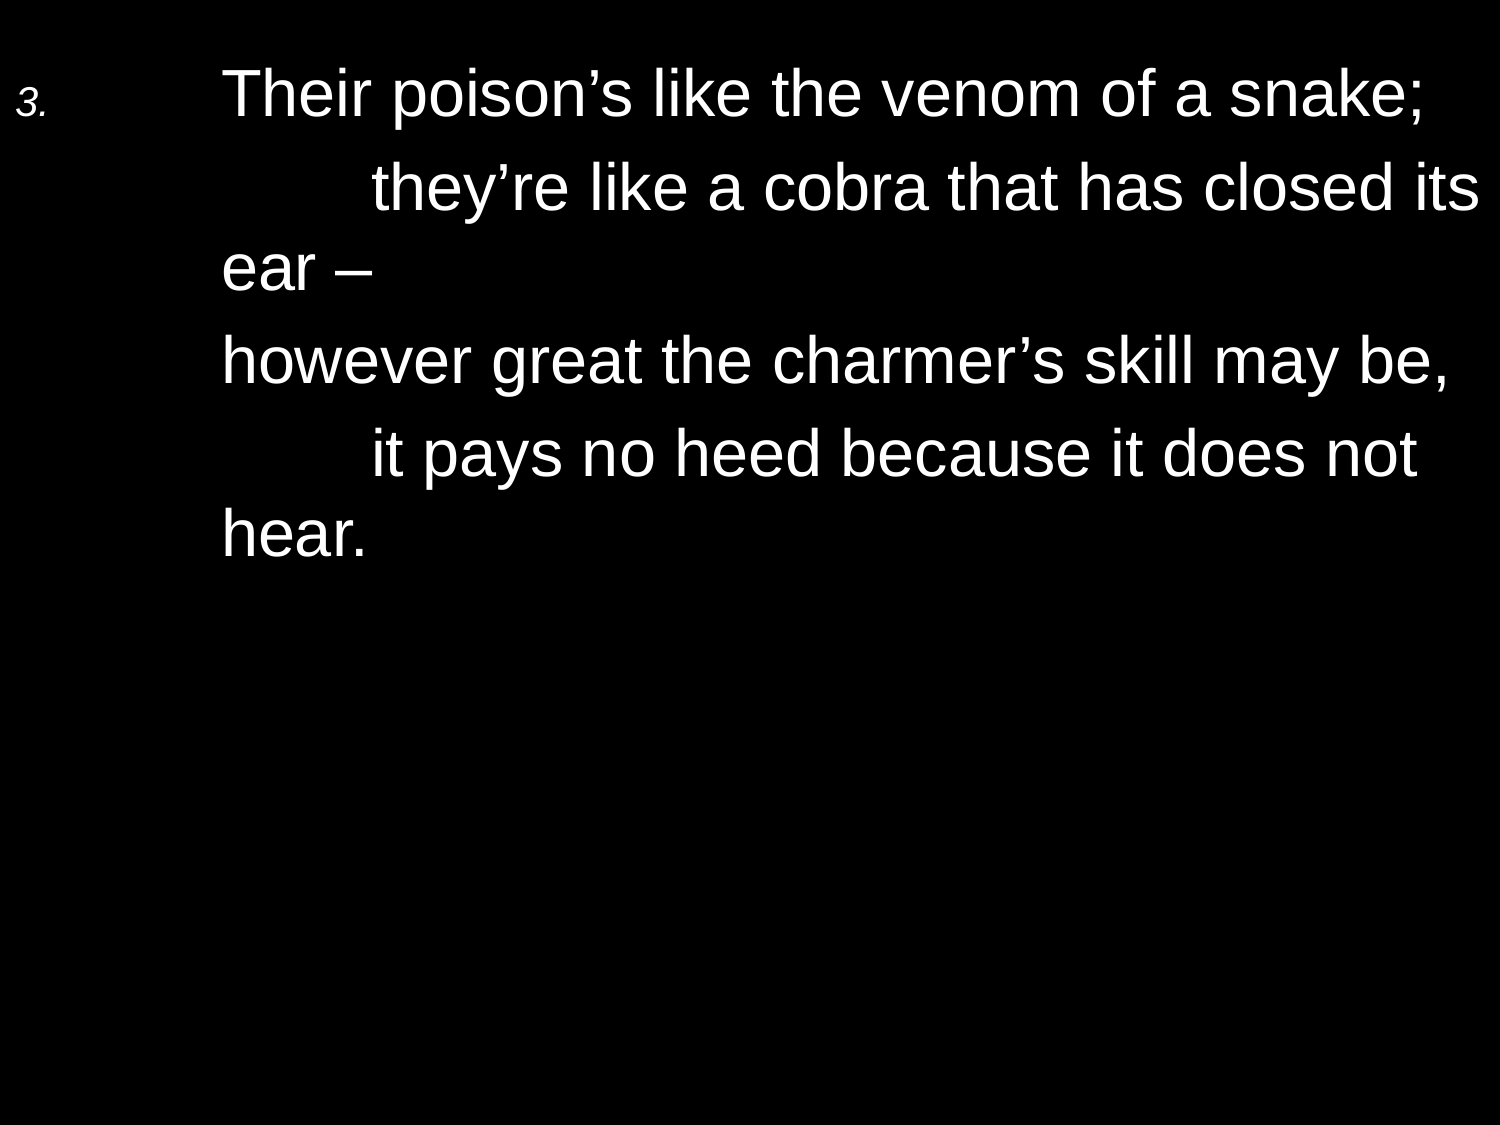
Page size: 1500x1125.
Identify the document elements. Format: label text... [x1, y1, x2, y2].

list 3. Their poison’s like the venom of a snake; they’re like a cobra that has closed its ear – however great the charmer’s skill may be, it pays no heed because it does not hear. [0, 42, 1500, 1047]
